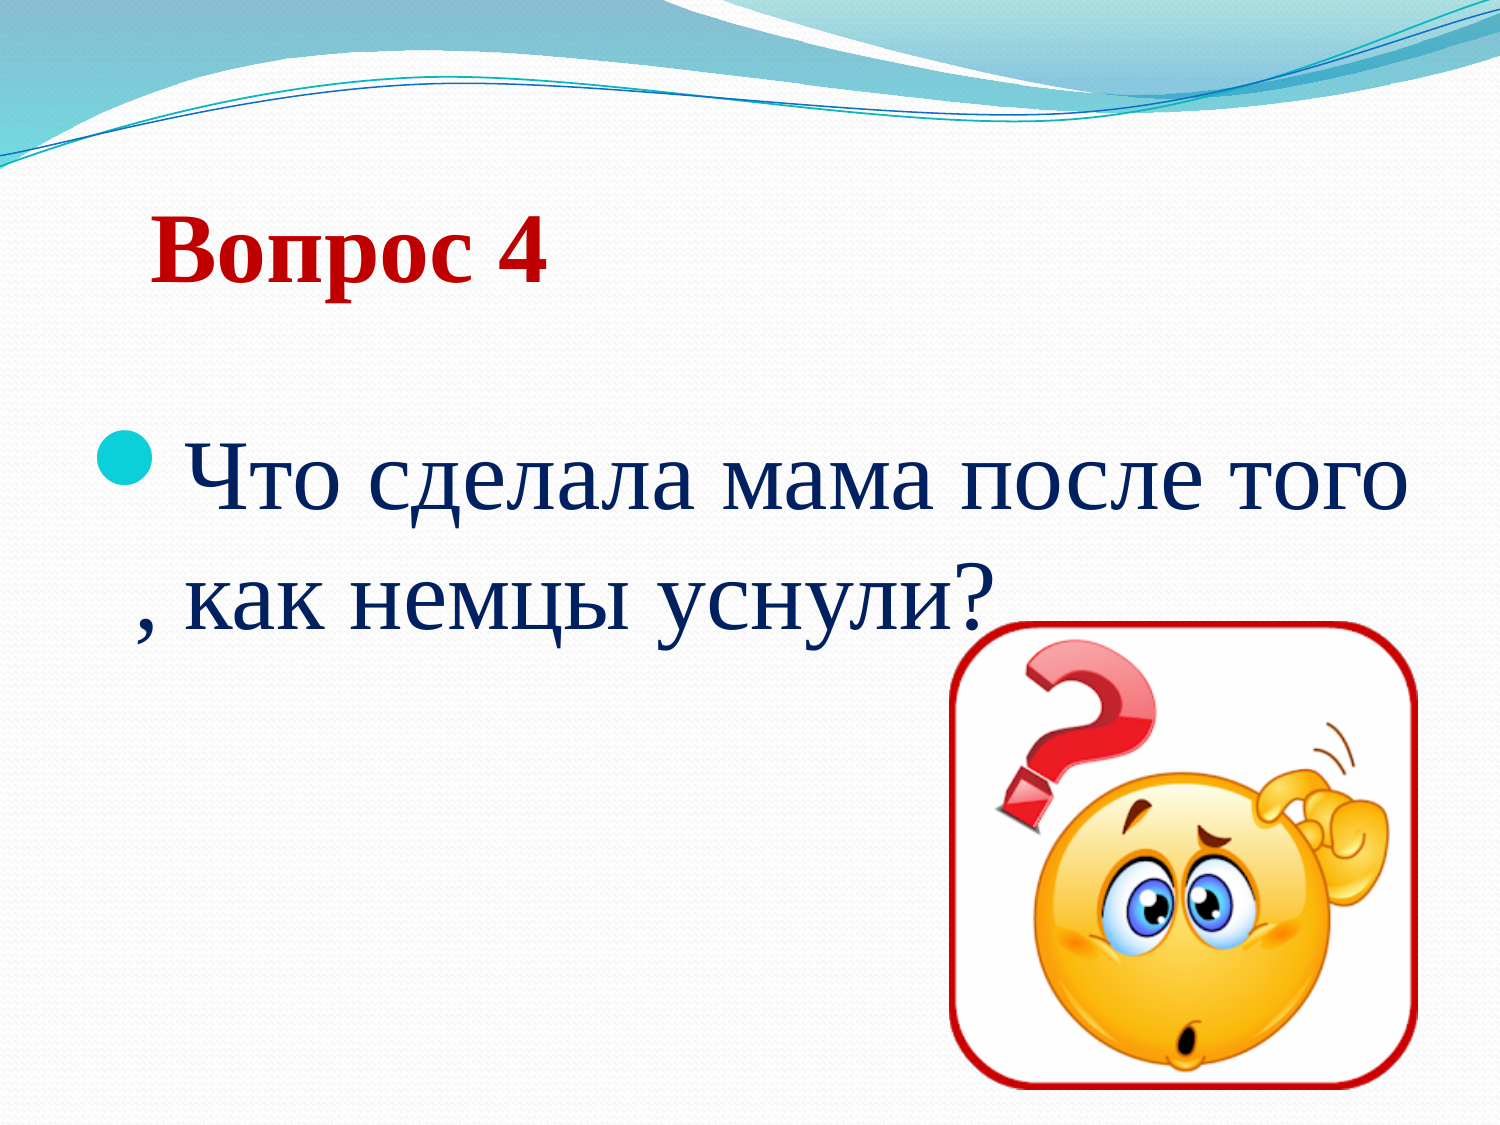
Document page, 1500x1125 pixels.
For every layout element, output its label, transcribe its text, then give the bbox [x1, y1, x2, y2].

list Что сделала мама после того , как немцы уснули? [75, 317, 1442, 1038]
title Вопрос 4 [75, 115, 1425, 303]
picture [948, 620, 1419, 1091]
